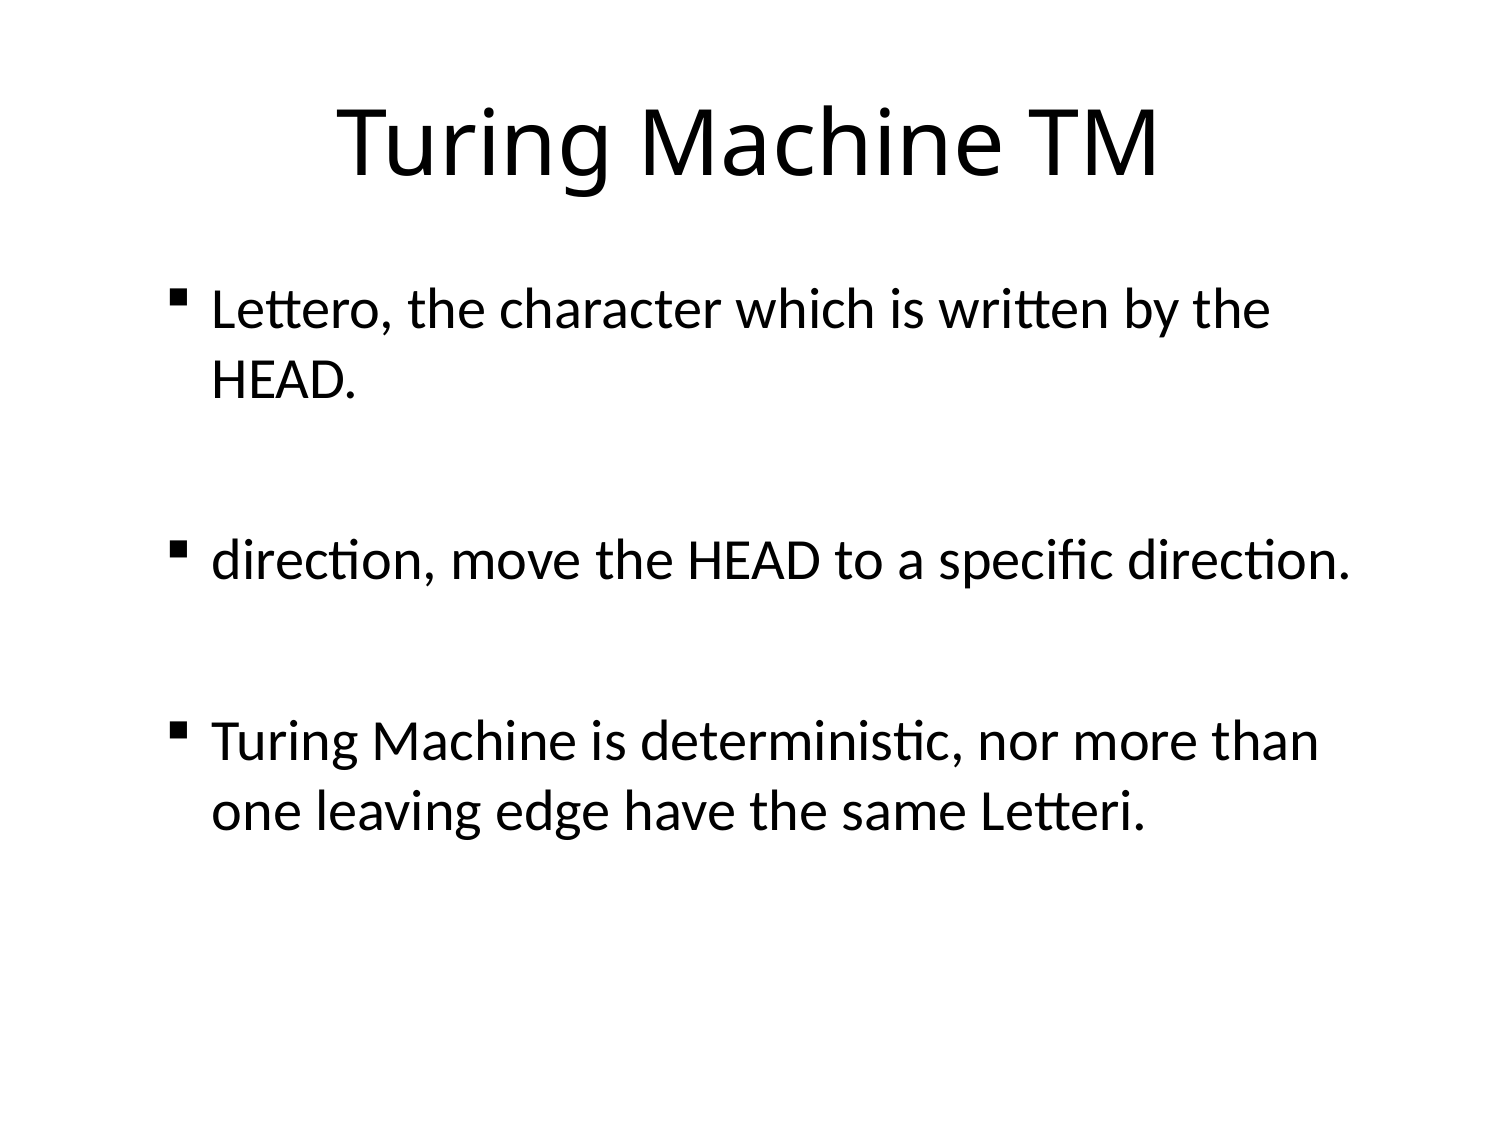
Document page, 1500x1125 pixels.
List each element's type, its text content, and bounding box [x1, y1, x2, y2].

list Lettero, the character which is written by the HEAD. direction, move the HEAD to a specific direction. Turing Machine is deterministic, nor more than one leaving edge have the same Letteri. [75, 262, 1425, 1005]
title Turing Machine TM [75, 45, 1425, 233]
